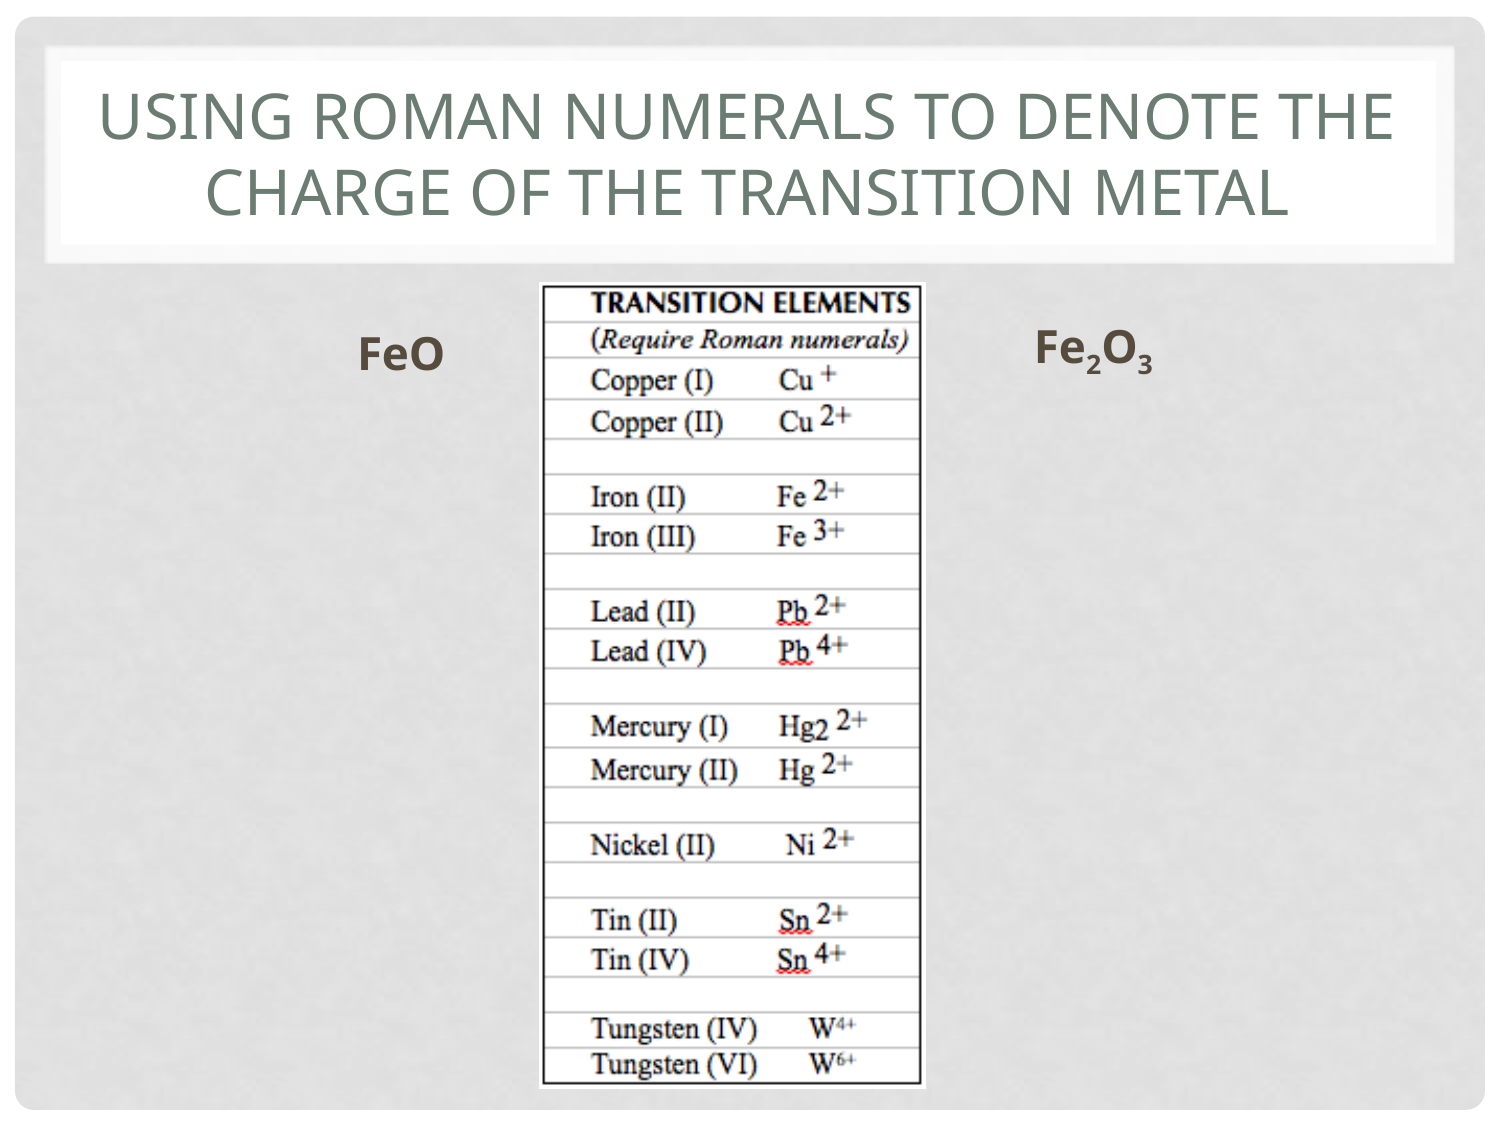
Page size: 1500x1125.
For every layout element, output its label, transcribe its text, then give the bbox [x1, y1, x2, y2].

list Fe2O3 [926, 282, 1425, 388]
title Using Roman numerals to denote the charge of the transition metal [69, 66, 1425, 238]
picture [539, 282, 926, 1090]
list FeO [69, 282, 539, 388]
